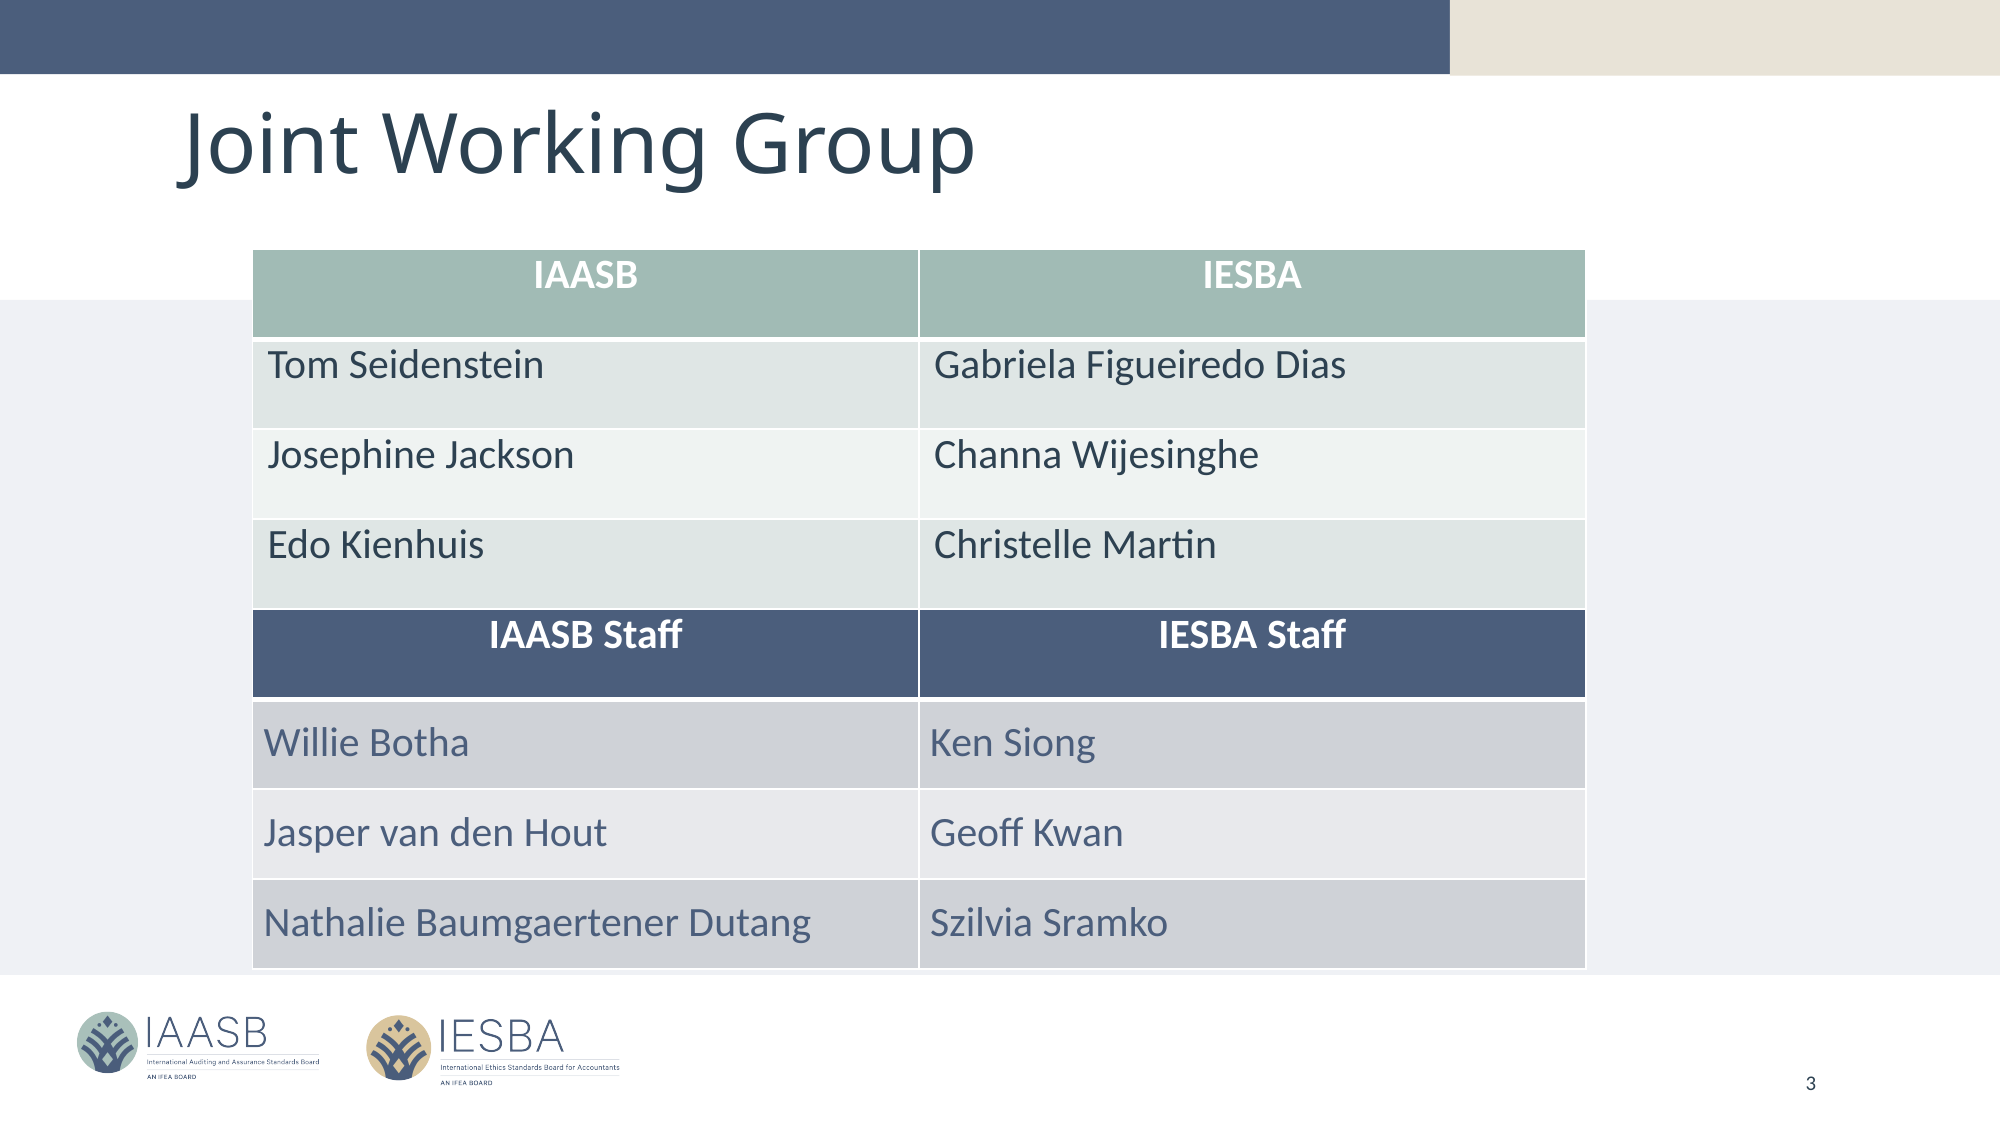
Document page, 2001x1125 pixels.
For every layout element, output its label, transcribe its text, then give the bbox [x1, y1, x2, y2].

table_cell Christelle Martin [920, 520, 1585, 608]
table_header IAASB [253, 250, 918, 337]
table_cell Ken Siong [920, 702, 1585, 788]
table_header IESBA [920, 250, 1585, 337]
table_cell Tom Seidenstein [253, 342, 918, 428]
table_cell Channa Wijesinghe [920, 430, 1585, 518]
title Joint Working Group [168, 93, 1832, 150]
table_cell Jasper van den Hout [253, 790, 918, 878]
slide_number 3 [1760, 1039, 1832, 1125]
table_cell Josephine Jackson [253, 430, 918, 518]
table_header IAASB Staff [253, 610, 918, 697]
table_cell Szilvia Sramko [920, 880, 1585, 968]
picture [354, 999, 636, 1103]
table_cell Gabriela Figueiredo Dias [920, 342, 1585, 428]
picture [61, 999, 331, 1094]
table_header IESBA Staff [920, 610, 1585, 697]
table_cell Nathalie Baumgaertener Dutang [253, 880, 918, 968]
table_cell Willie Botha [253, 702, 918, 788]
table_cell Edo Kienhuis [253, 520, 918, 608]
table_cell Geoff Kwan [920, 790, 1585, 878]
